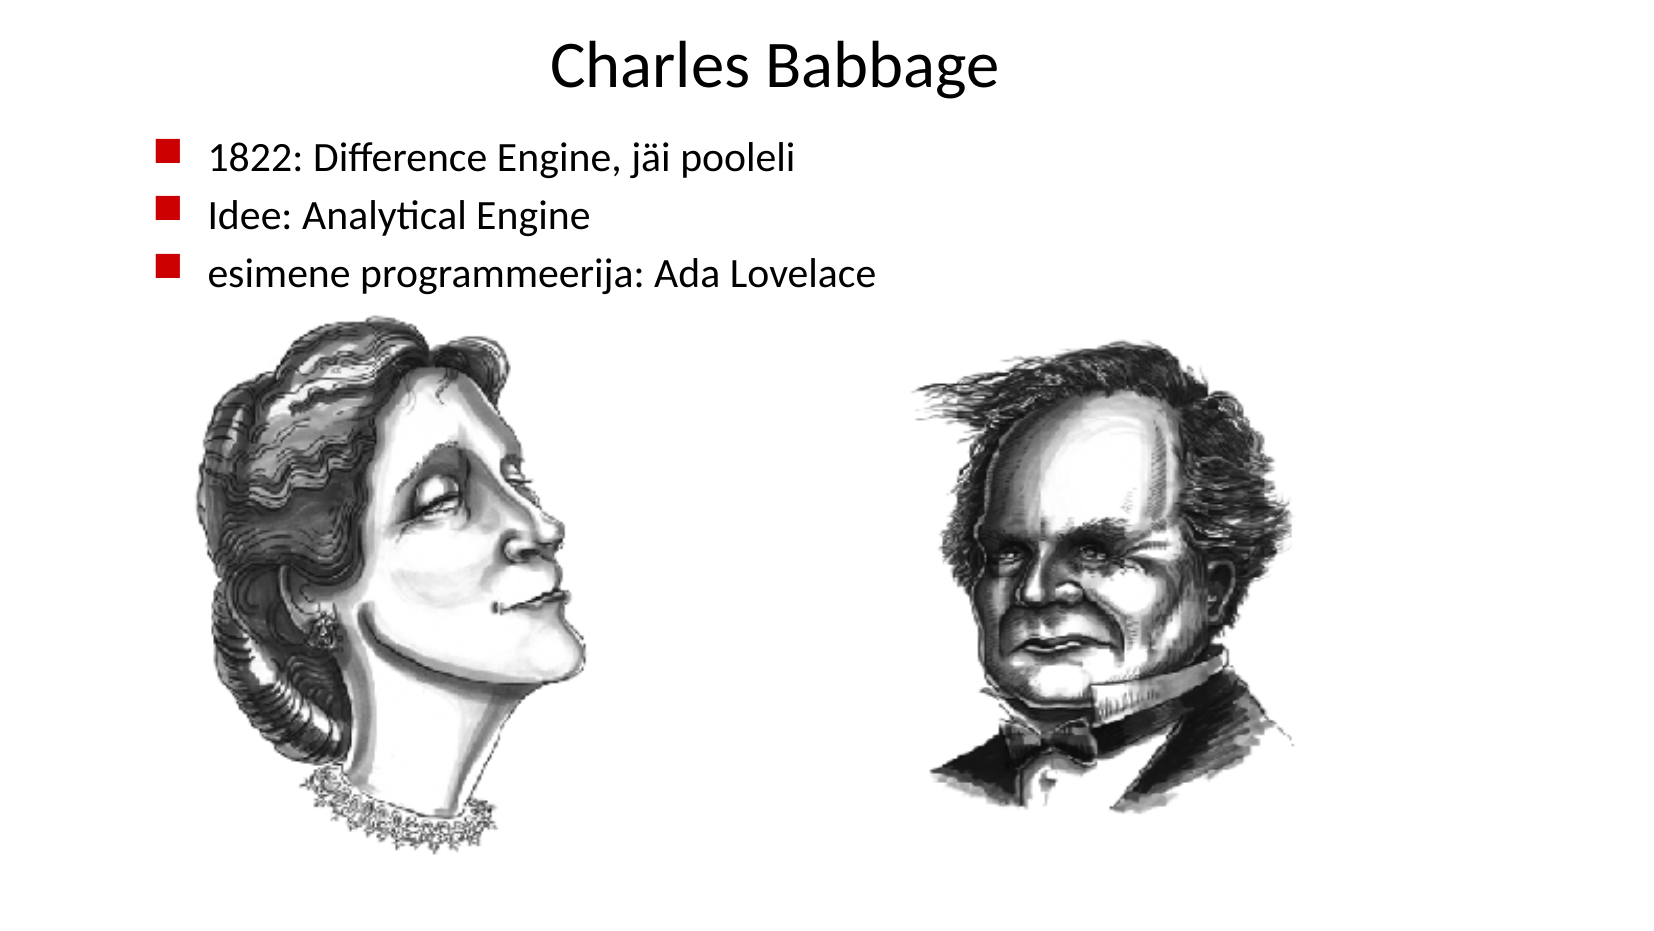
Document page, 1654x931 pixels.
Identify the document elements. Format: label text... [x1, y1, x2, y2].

title Charles Babbage [137, 0, 1413, 100]
picture [895, 331, 1313, 825]
picture [187, 306, 605, 863]
list 1822: Difference Engine, jäi pooleli Idee: Analytical Engine esimene programmeerija: Ada Lovelace [137, 125, 1425, 931]
